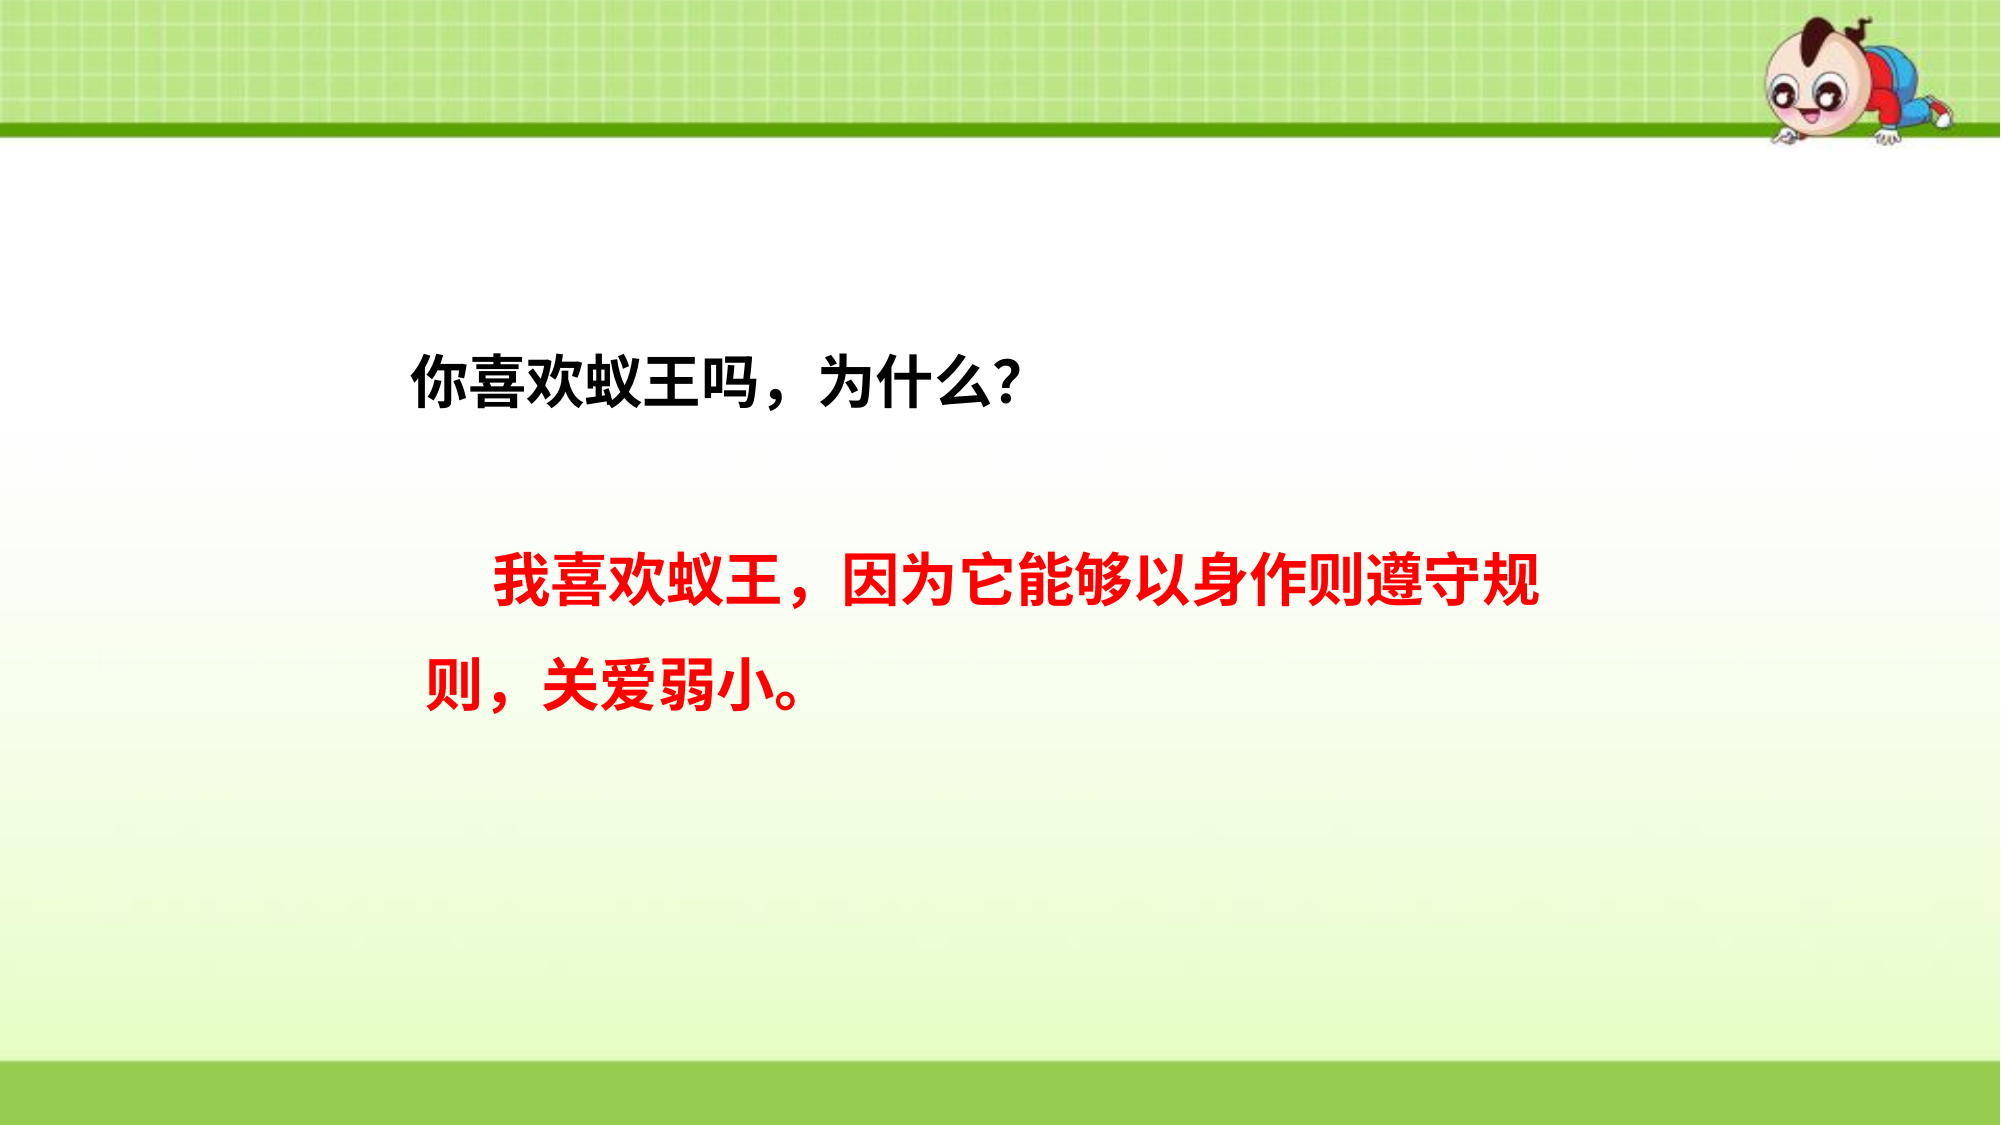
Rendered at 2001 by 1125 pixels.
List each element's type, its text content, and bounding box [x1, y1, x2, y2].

picture [0, 0, 2000, 1125]
text_box 你喜欢蚁王吗，为什么？ [395, 303, 1538, 528]
text_box 我喜欢蚁王，因为它能够以身作则遵守规则，关爱弱小。 [410, 500, 1575, 726]
